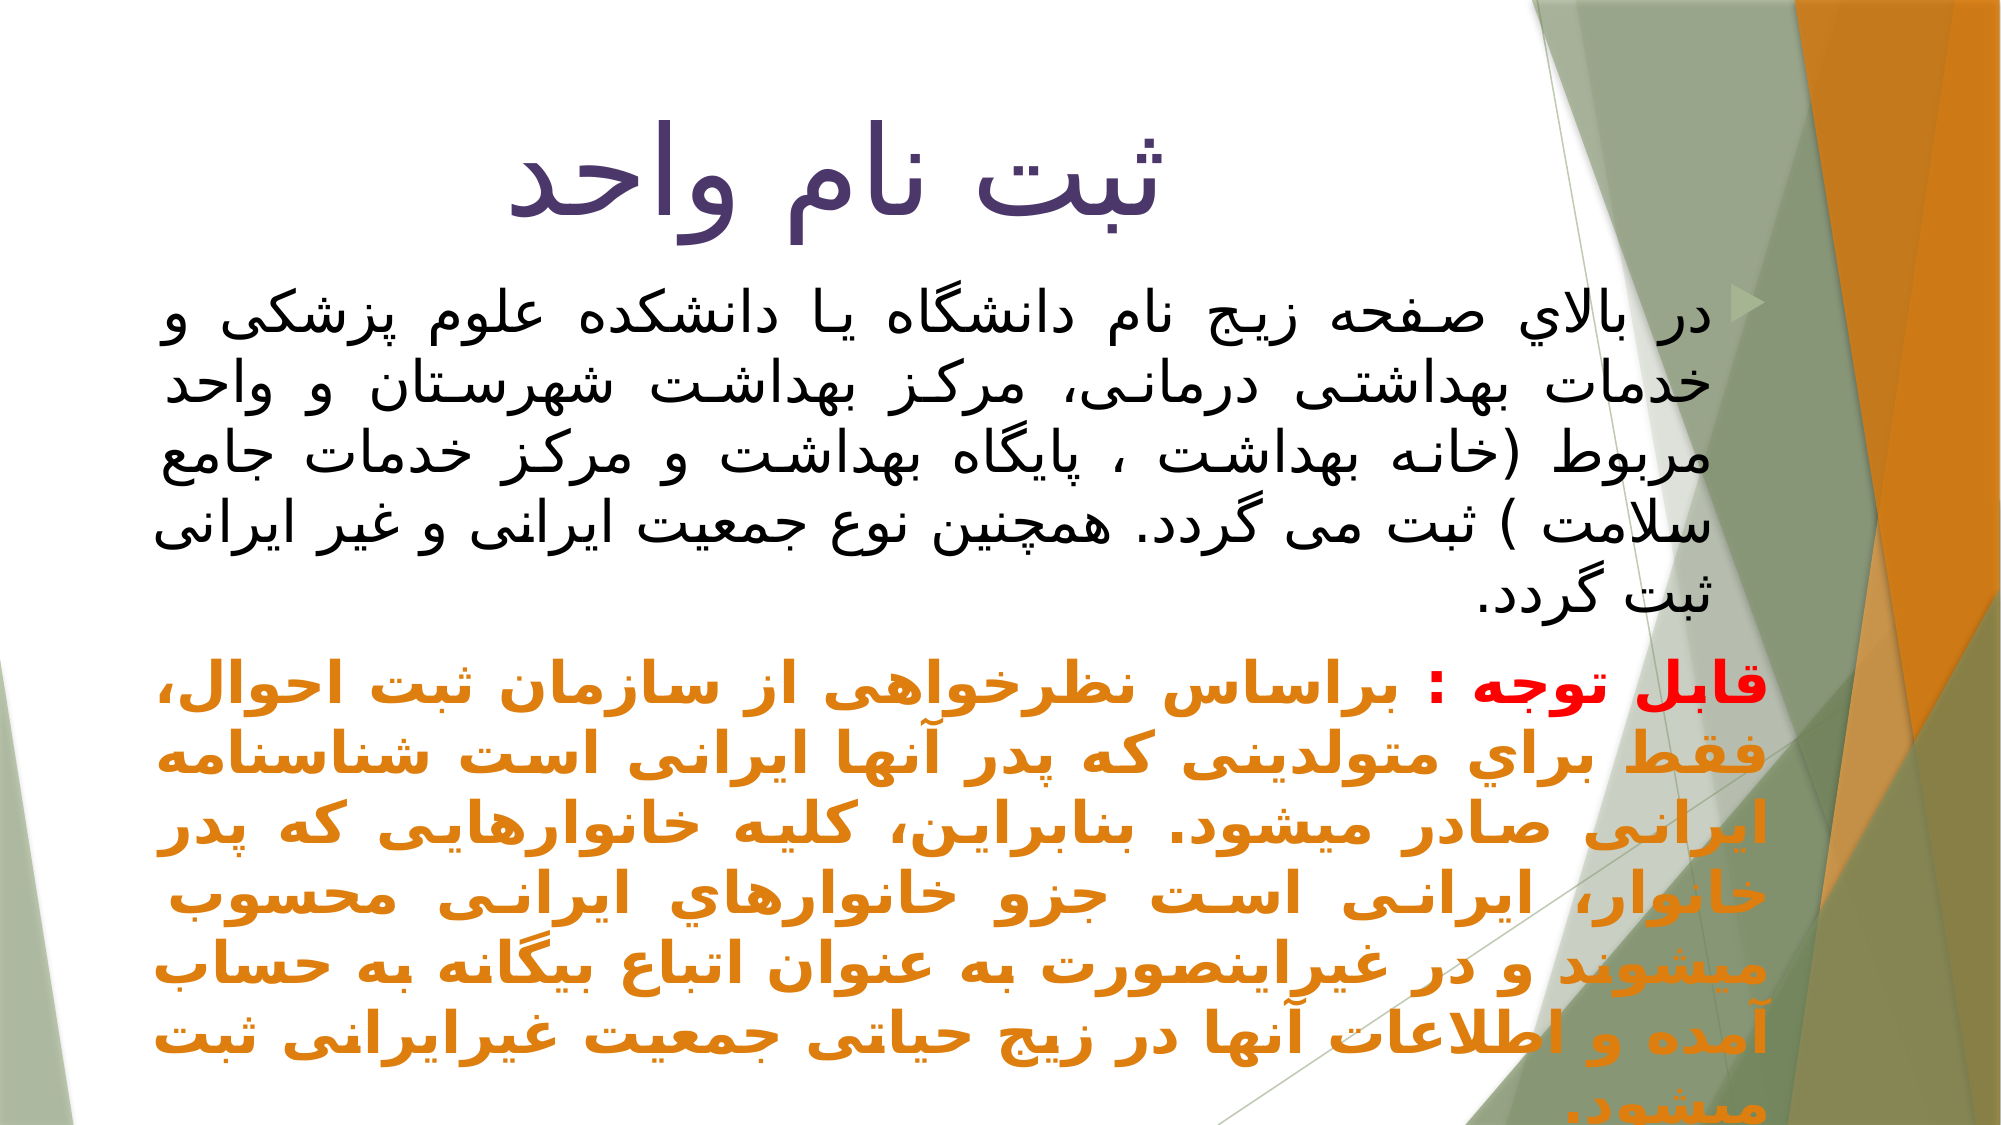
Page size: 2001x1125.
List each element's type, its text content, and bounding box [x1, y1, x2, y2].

list در بالاي صفحه زیج نام دانشگاه یا دانشکده علوم پزشکی و خدمات بهداشتی درمانی، مركز بهداشت شهرستان و واحد مربوط (خانه بهداشت ، پایگاه بهداشت و مرکز خدمات جامع سلامت ) ثبت می گردد. همچنین نوع جمعیت ایرانی و غیر ایرانی ثبت گردد. قابل توجه : براساس نظرخواهی از سازمان ثبت احوال، فقط براي متولدینی كه پدر آنها ایرانی است شناسنامه ایرانی صادر میشود. بنابراین، كليه خانوارهایی كه پدر خانوار، ایرانی است جزو خانوارهاي ایرانی محسوب میشوند و در غيراینصورت به عنوان اتباع بيگانه به حساب آمده و اطلاعات آنها در زیج حياتی جمعيت غيرایرانی ثبت میشود. براي تعداد كم جمعيتهاي غيرایرانی (حتی یك خانوار) هم زیج حياتی جداگانه تهيه می گردد چنانچه در وسط سال مهاجر غيرایرانی به منطقه وارد شد، در آن سال زیج جداگانه ندارند. [136, 266, 1786, 821]
title ثبت نام واحد [111, 83, 1522, 300]
